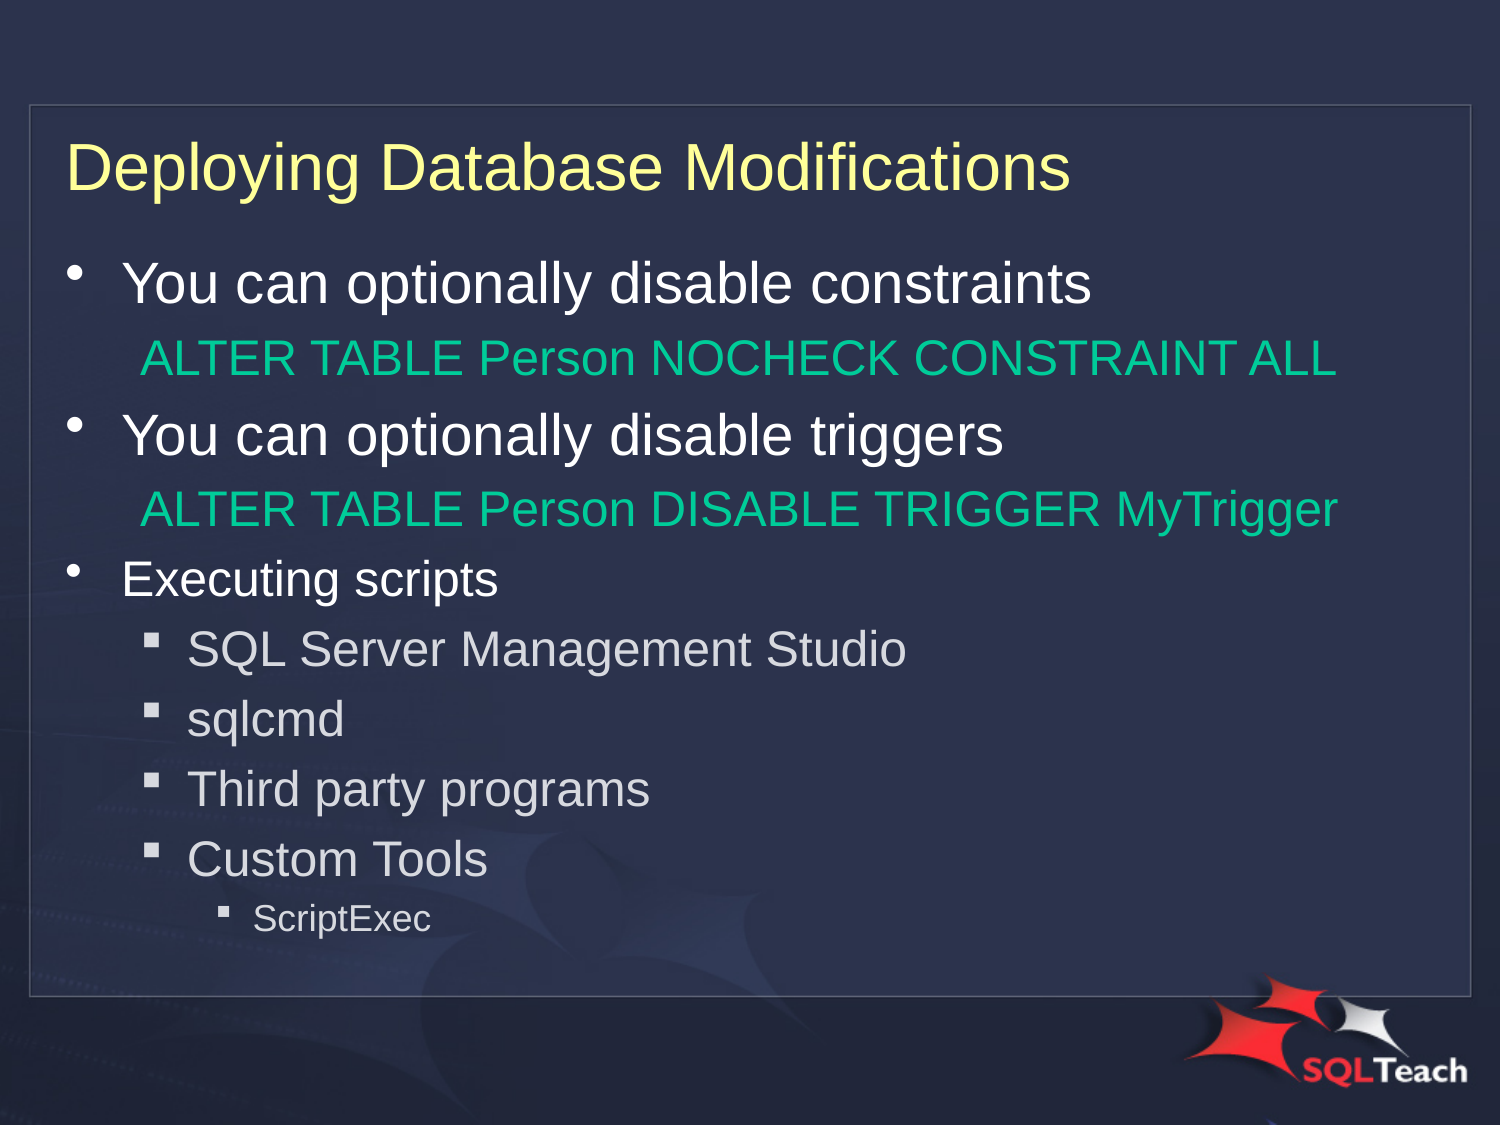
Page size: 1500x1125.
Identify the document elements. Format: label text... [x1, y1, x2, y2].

title Deploying Database Modifications [49, 137, 1326, 191]
picture [0, 0, 1500, 1125]
list You can optionally disable constraints ALTER TABLE Person NOCHECK CONSTRAINT ALL You can optionally disable triggers ALTER TABLE Person DISABLE TRIGGER MyTrigger Executing scripts SQL Server Management Studio sqlcmd Third party programs Custom Tools ScriptExec [49, 237, 1427, 1047]
